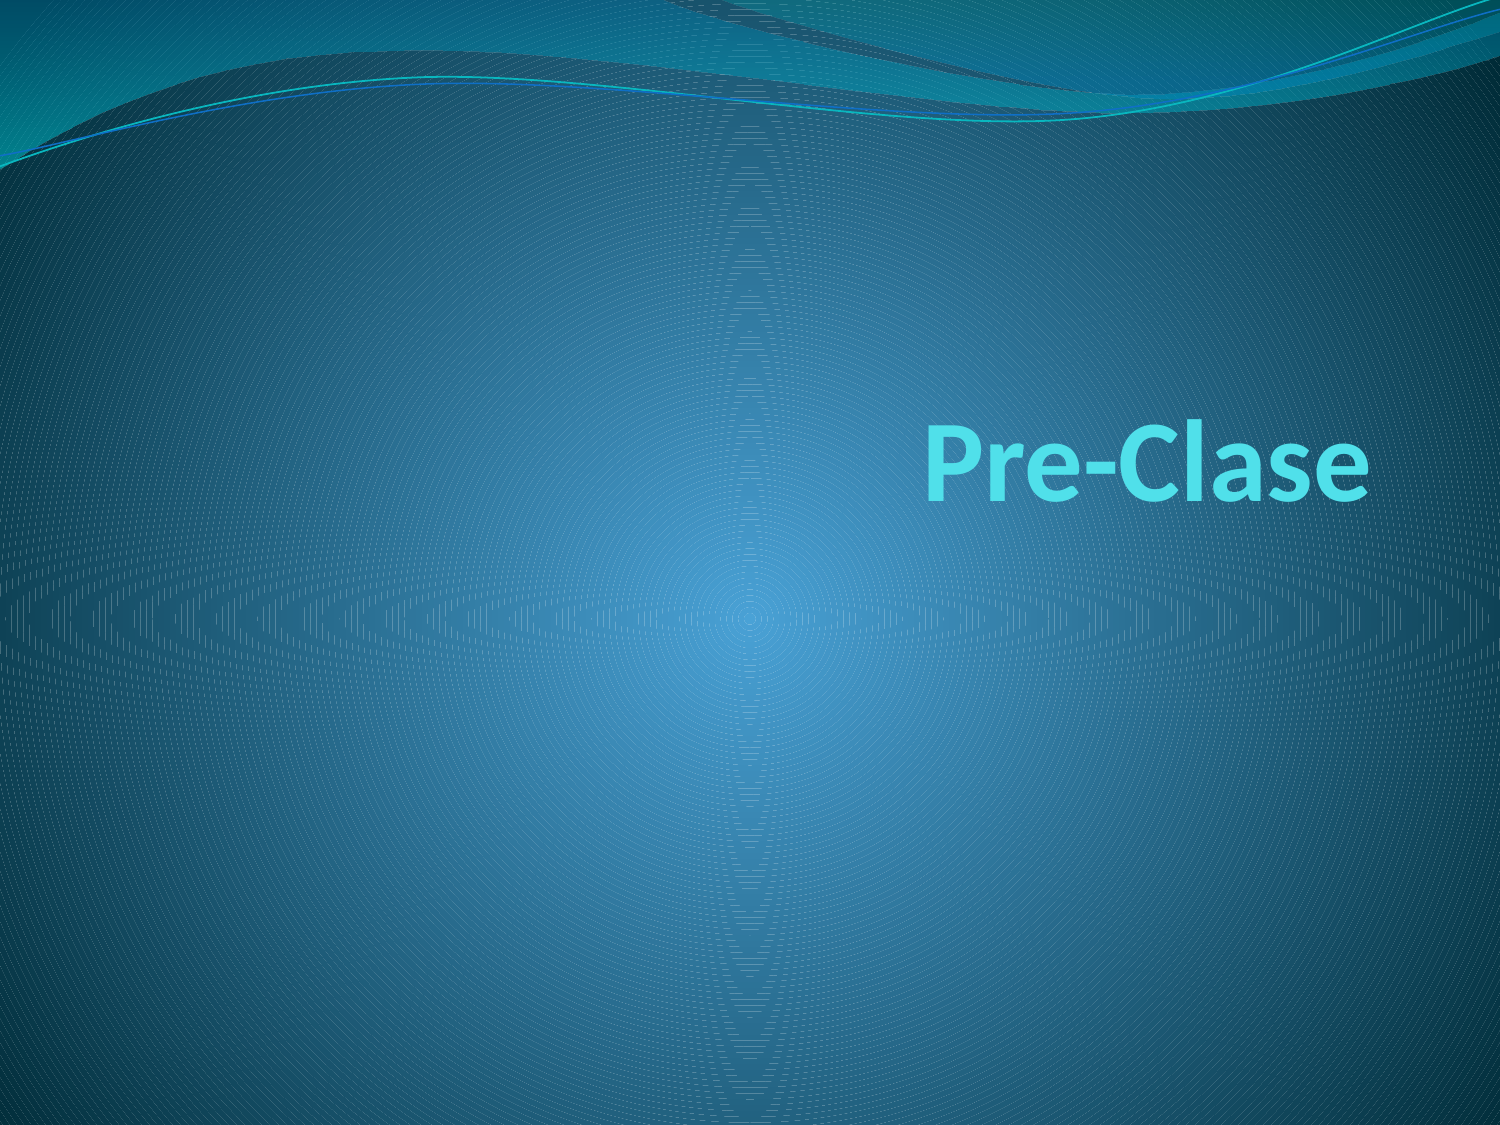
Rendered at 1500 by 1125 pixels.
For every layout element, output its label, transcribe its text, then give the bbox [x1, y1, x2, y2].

title Pre-Clase [87, 224, 1376, 525]
